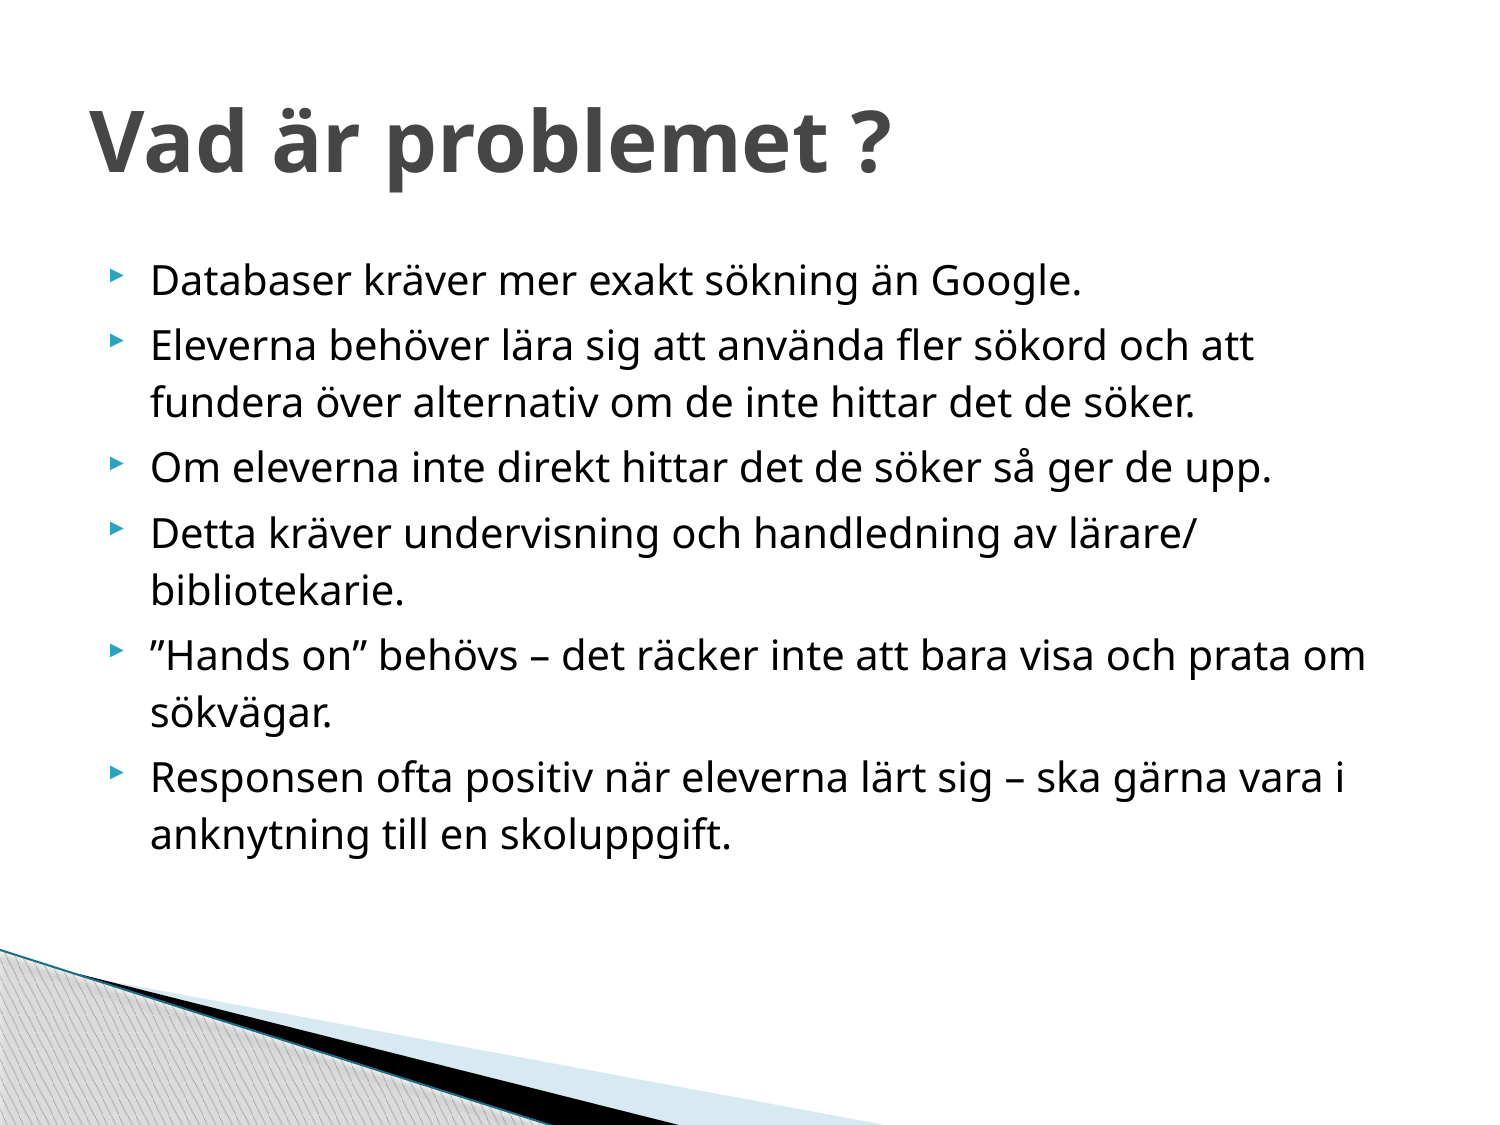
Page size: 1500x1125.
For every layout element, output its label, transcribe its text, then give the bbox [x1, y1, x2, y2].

title Vad är problemet ? [75, 45, 1425, 233]
list Databaser kräver mer exakt sökning än Google. Eleverna behöver lära sig att använda fler sökord och att fundera över alternativ om de inte hittar det de söker. Om eleverna inte direkt hittar det de söker så ger de upp. Detta kräver undervisning och handledning av lärare/ bibliotekarie. ”Hands on” behövs – det räcker inte att bara visa och prata om sökvägar. Responsen ofta positiv när eleverna lärt sig – ska gärna vara i anknytning till en skoluppgift. [75, 243, 1425, 986]
